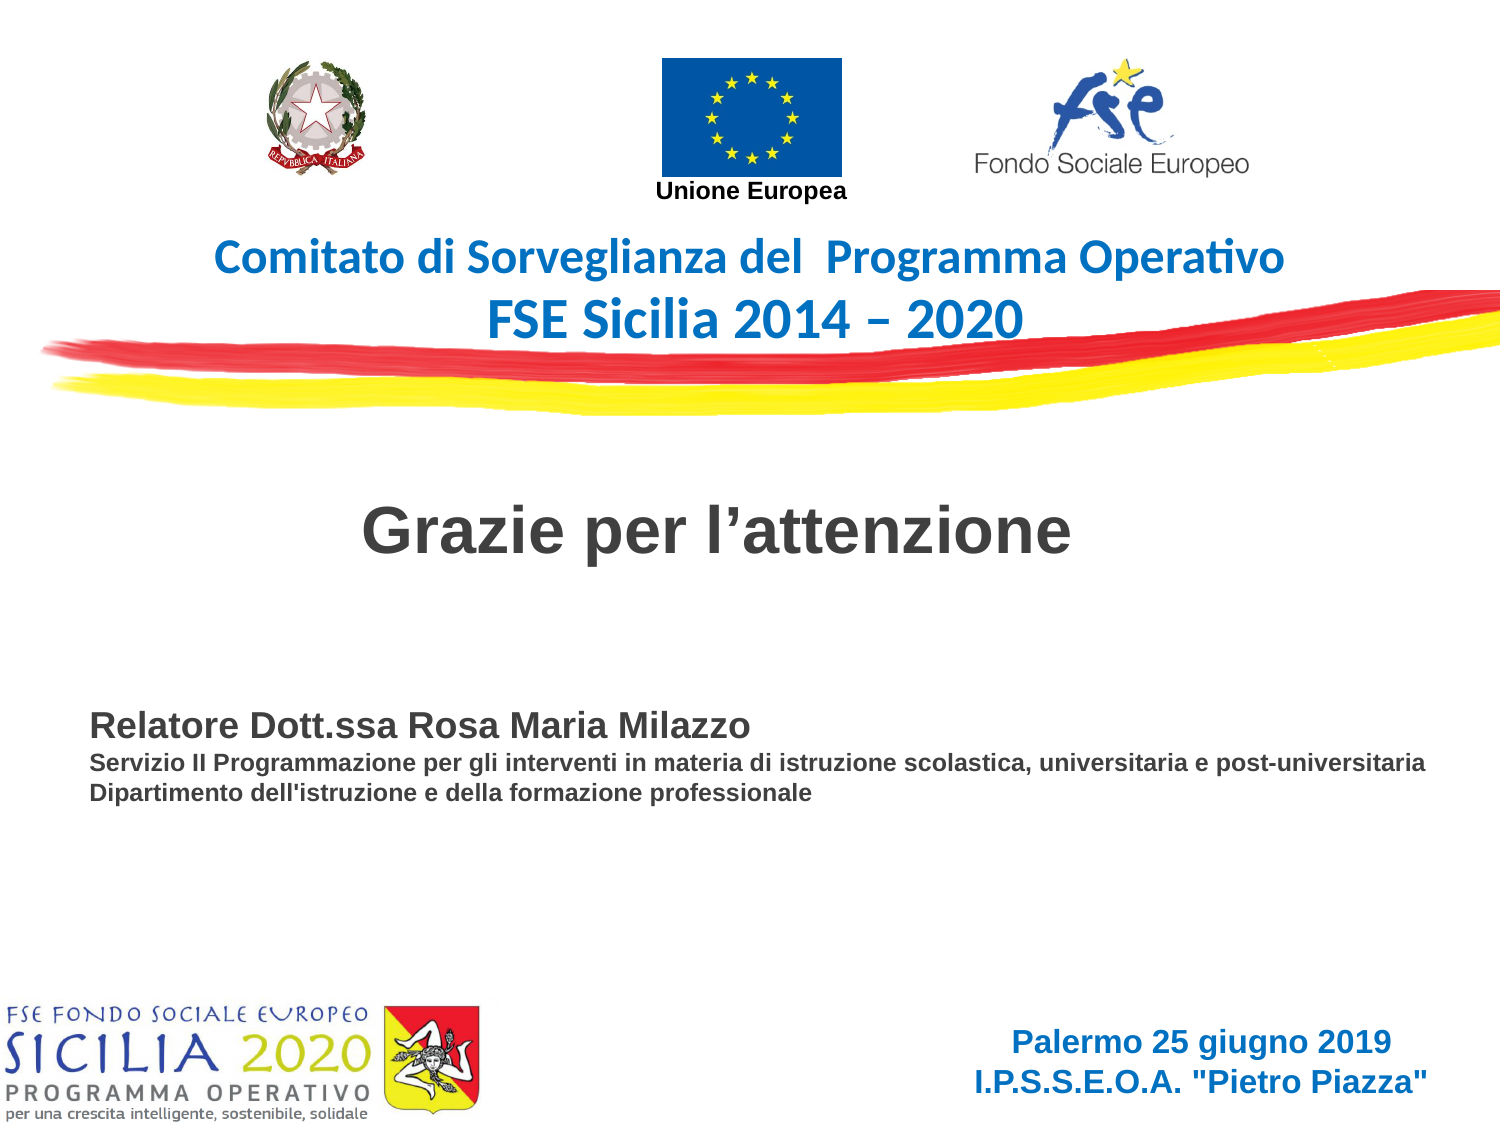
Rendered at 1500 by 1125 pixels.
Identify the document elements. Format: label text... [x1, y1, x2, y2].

picture [0, 290, 1500, 421]
text_box Palermo 25 giugno 2019 I.P.S.S.E.O.A. "Pietro Piazza" [933, 1012, 1471, 1108]
text_box Relatore Dott.ssa Rosa Maria Milazzo Servizio II Programmazione per gli interventi in materia di istruzione scolastica, universitaria e post-universitaria Dipartimento dell'istruzione e della formazione professionale [74, 693, 1451, 814]
text_box Comitato di Sorveglianza del Programma Operativo FSE Sicilia 2014 – 2020 [41, 160, 1471, 289]
picture [0, 998, 497, 1124]
text_box Grazie per l’attenzione [265, 479, 1187, 635]
picture [229, 54, 1261, 231]
